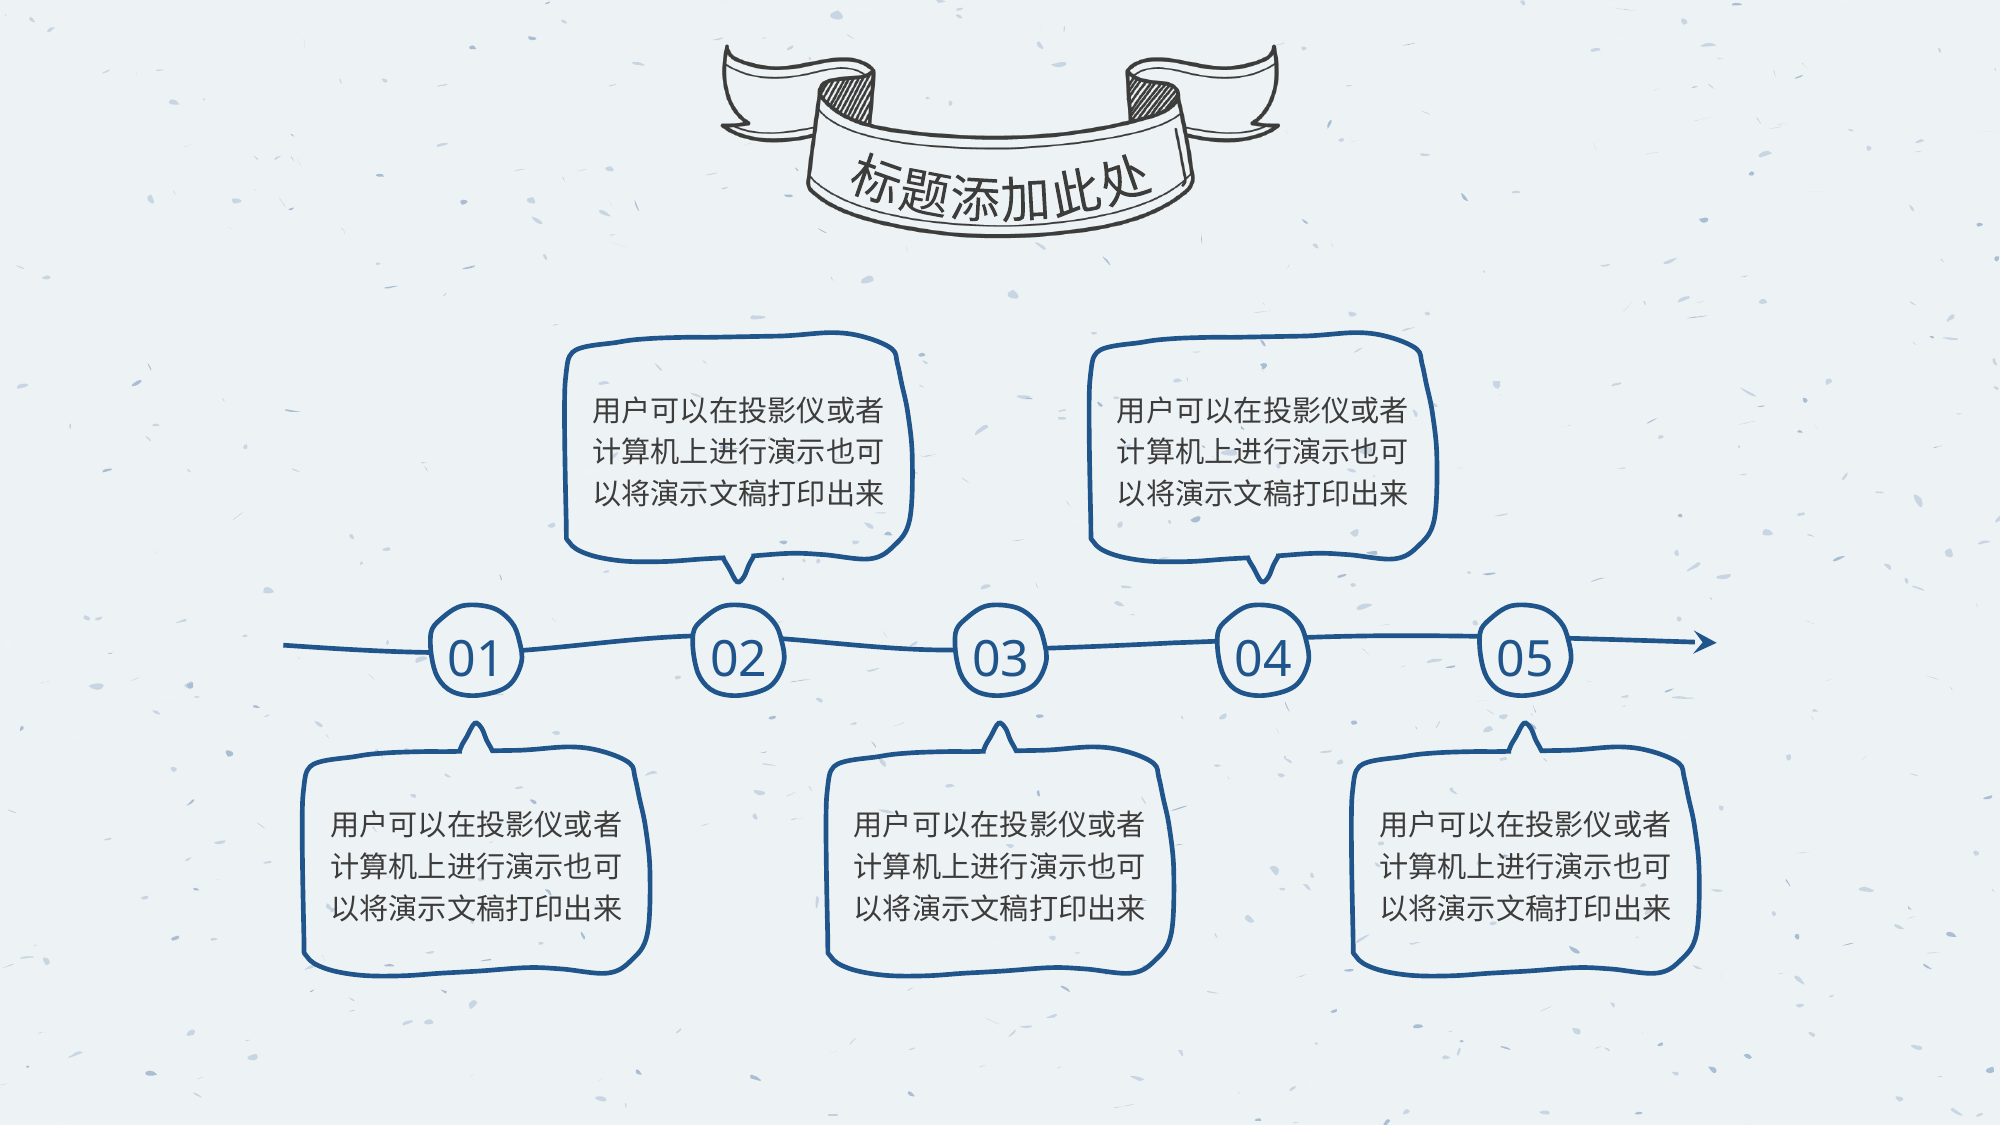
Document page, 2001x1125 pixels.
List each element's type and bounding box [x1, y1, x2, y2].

text_box [283, 604, 1717, 696]
picture [720, 44, 1280, 239]
text_box [1089, 332, 1438, 583]
text_box [1351, 722, 1700, 977]
text_box [825, 722, 1174, 977]
text_box [302, 722, 651, 977]
text_box [564, 332, 913, 583]
